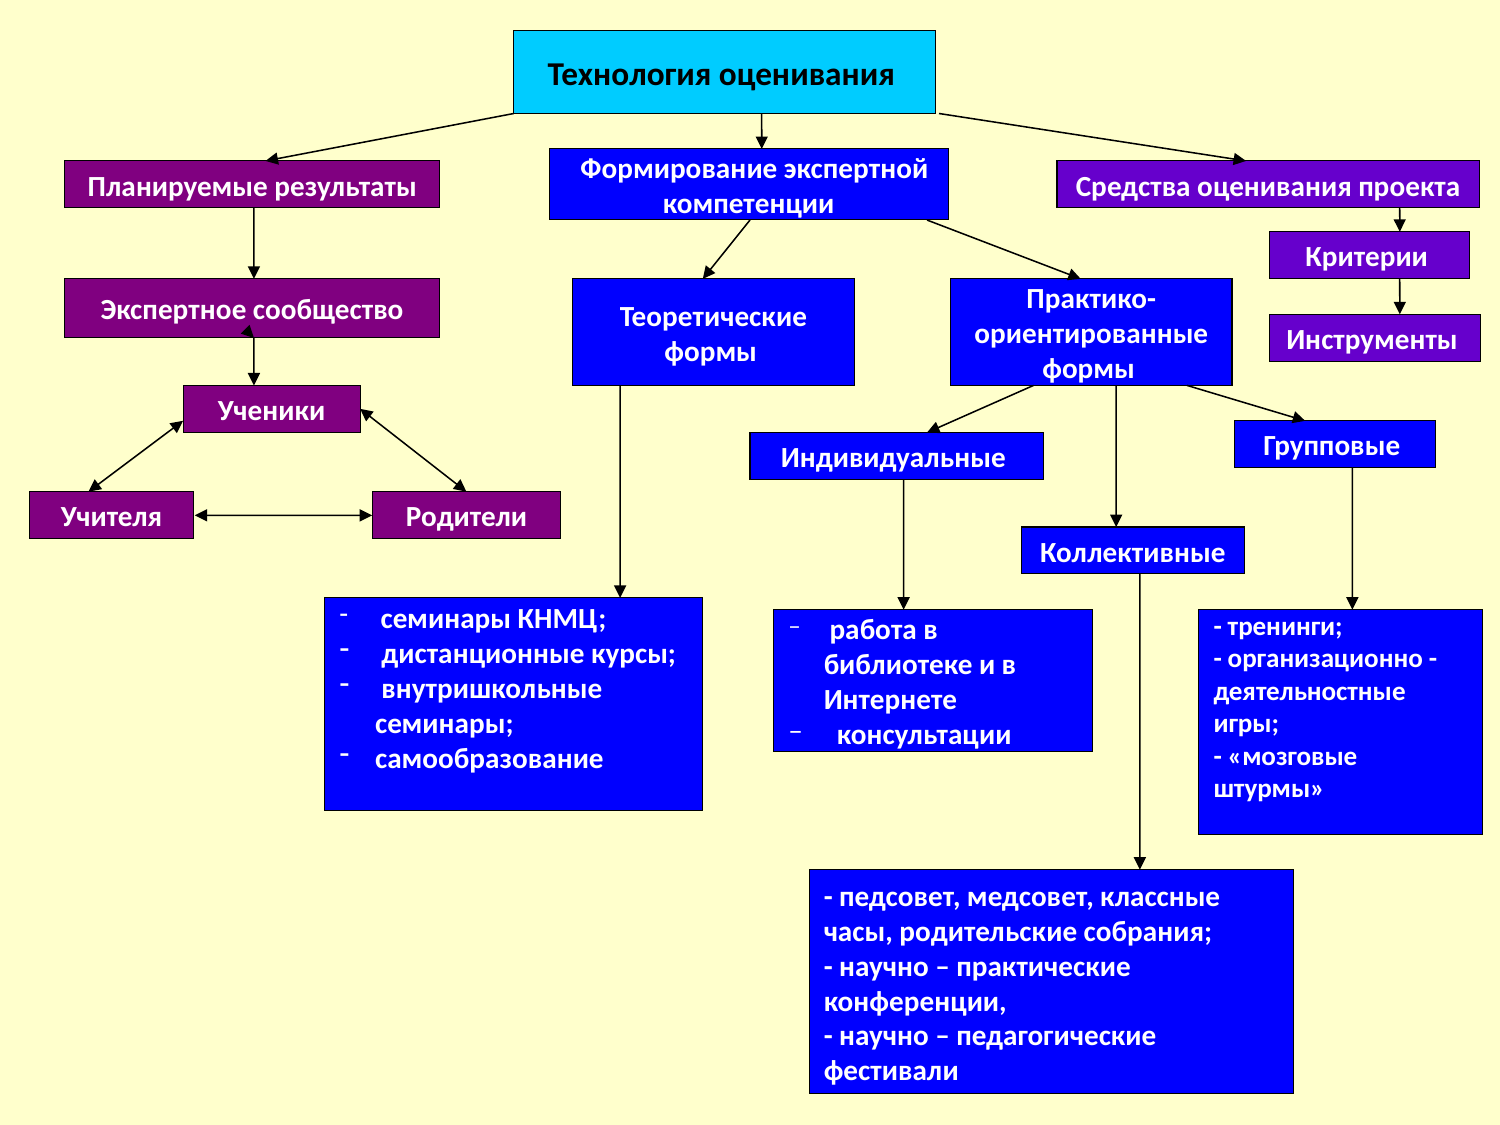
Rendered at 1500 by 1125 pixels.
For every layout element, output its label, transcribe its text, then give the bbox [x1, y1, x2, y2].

text_box Средства оценивания проекта [1057, 160, 1480, 208]
text_box [927, 385, 1034, 434]
text_box [1186, 385, 1306, 424]
text_box Групповые [1234, 420, 1436, 468]
text_box [939, 113, 1247, 166]
text_box Планируемые результаты [64, 160, 440, 208]
text_box [702, 219, 751, 279]
text_box [927, 219, 1081, 281]
text_box Технология оценивания [513, 30, 936, 114]
text_box Учителя [29, 491, 194, 539]
text_box [1346, 467, 1359, 610]
text_box Экспертное сообщество [64, 278, 440, 338]
text_box Родители [372, 491, 561, 539]
text_box семинары КНМЦ; дистанционные курсы; внутришкольные семинары; самообразование [324, 597, 703, 811]
text_box [1133, 574, 1147, 870]
text_box Формирование экспертной компетенции [549, 148, 949, 220]
text_box Индивидуальные [750, 432, 1044, 480]
text_box Инструменты [1269, 314, 1481, 362]
text_box Теоретические формы [572, 278, 855, 386]
text_box Ученики [183, 385, 361, 433]
text_box [88, 420, 184, 492]
text_box [1393, 278, 1406, 315]
text_box [240, 324, 254, 338]
text_box [265, 113, 514, 165]
text_box Критерии [1269, 231, 1470, 279]
text_box Коллективные [1021, 527, 1245, 574]
text_box [1393, 208, 1406, 232]
text_box [1110, 385, 1123, 528]
text_box [897, 479, 910, 610]
text_box [194, 509, 373, 522]
text_box [247, 208, 261, 279]
text_box [360, 408, 467, 492]
text_box Практико-ориентированные формы [950, 278, 1233, 386]
text_box работа в библиотеке и в Интернете консультации [773, 609, 1093, 752]
text_box [755, 113, 768, 149]
text_box [247, 337, 261, 386]
text_box - педсовет, медсовет, классные часы, родительские собрания; - научно – практические конференции, - научно – педагогические фестивали [809, 869, 1294, 1094]
text_box [613, 385, 627, 598]
text_box - тренинги; - организационно - деятельностные игры; - «мозговые штурмы» [1198, 609, 1483, 835]
